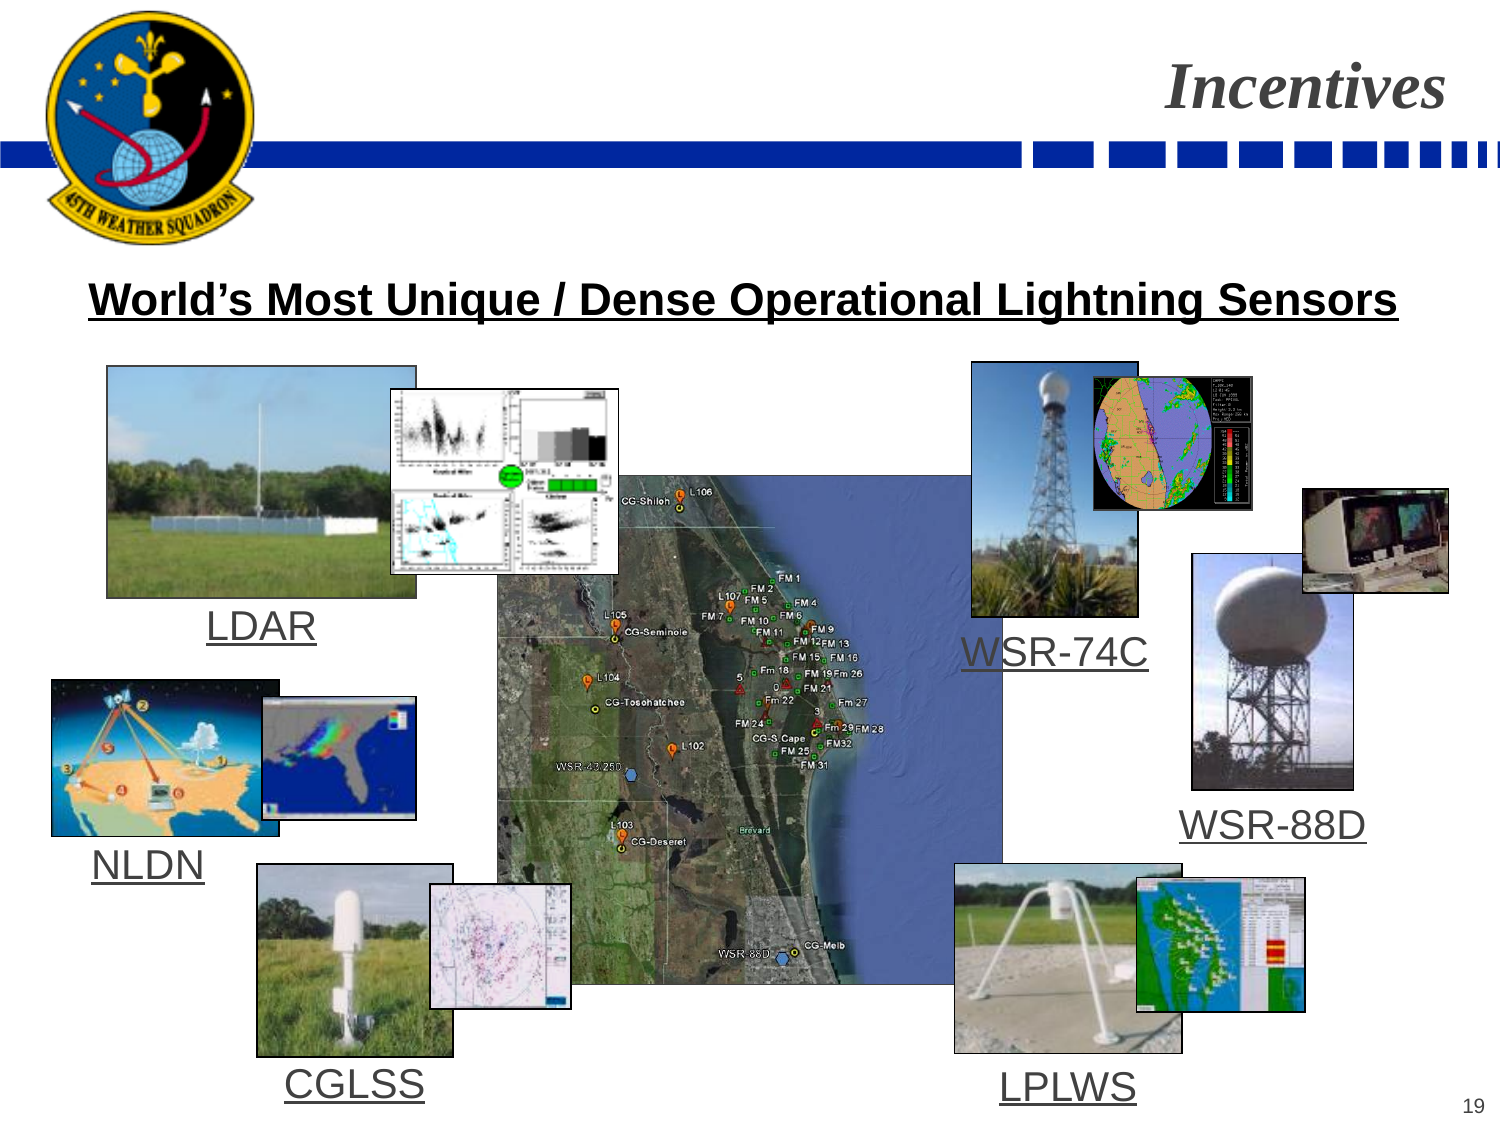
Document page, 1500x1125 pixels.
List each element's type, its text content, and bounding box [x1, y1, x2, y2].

text_box World’s Most Unique / Dense Operational Lightning Sensors [0, 262, 1488, 332]
picture [40, 7, 263, 250]
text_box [51, 362, 1449, 1117]
text_box Incentives [1150, 34, 1471, 130]
